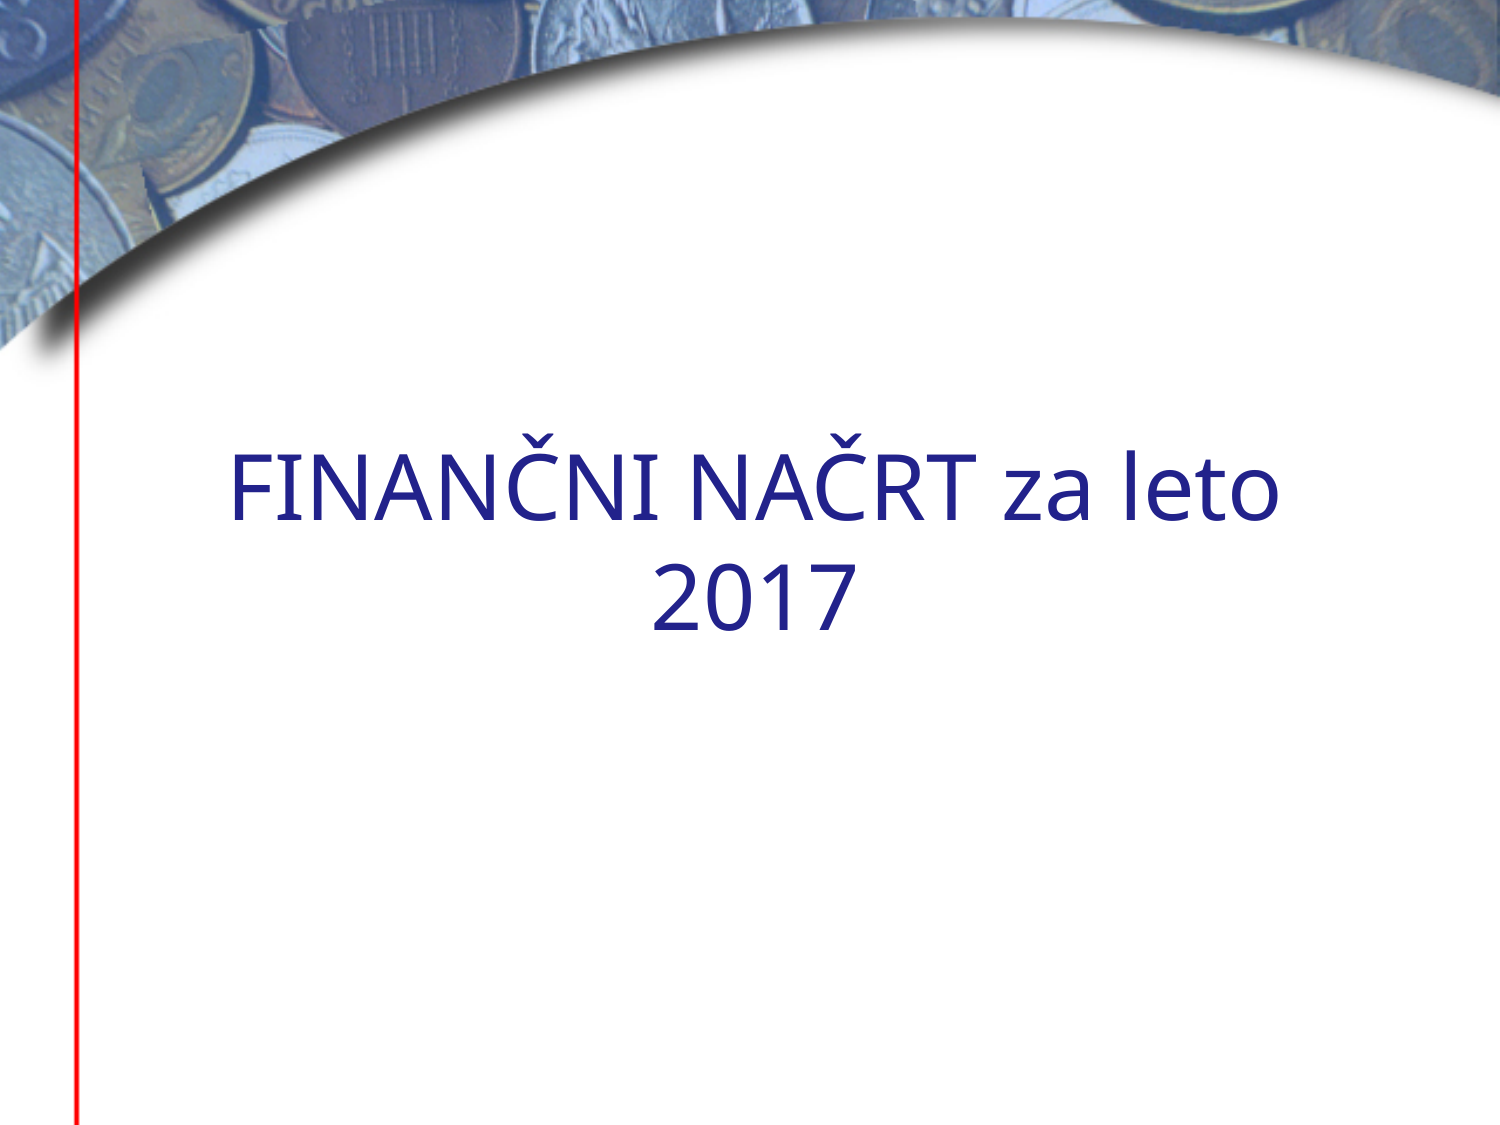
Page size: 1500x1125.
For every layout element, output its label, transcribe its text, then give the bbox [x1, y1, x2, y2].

title FINANČNI NAČRT za leto 2017 [123, 349, 1388, 728]
picture [0, 0, 1500, 1125]
